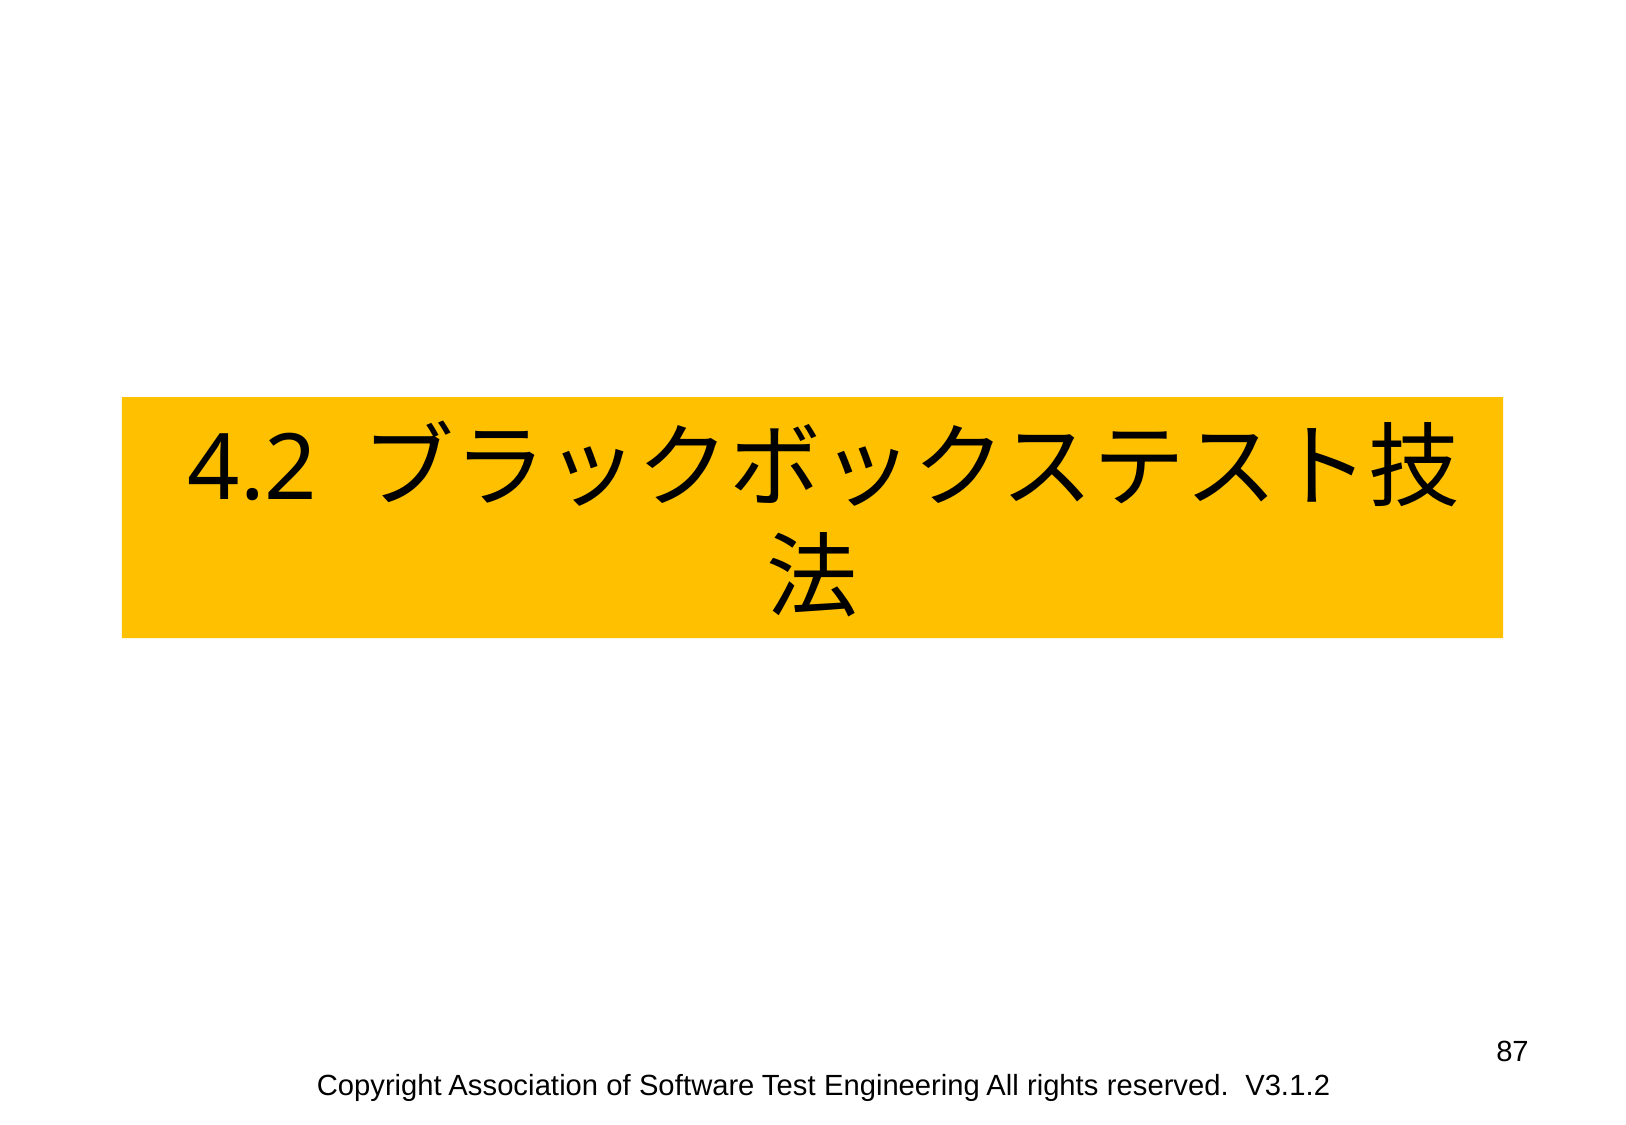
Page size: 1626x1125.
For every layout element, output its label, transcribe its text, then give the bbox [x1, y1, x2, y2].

text_box 4.2 ブラックボックステスト技法 [121, 397, 1504, 639]
footer Copyright Association of Software Test Engineering All rights reserved. V3.1.2 [233, 1058, 1164, 1103]
slide_number 87 [1164, 1024, 1544, 1103]
